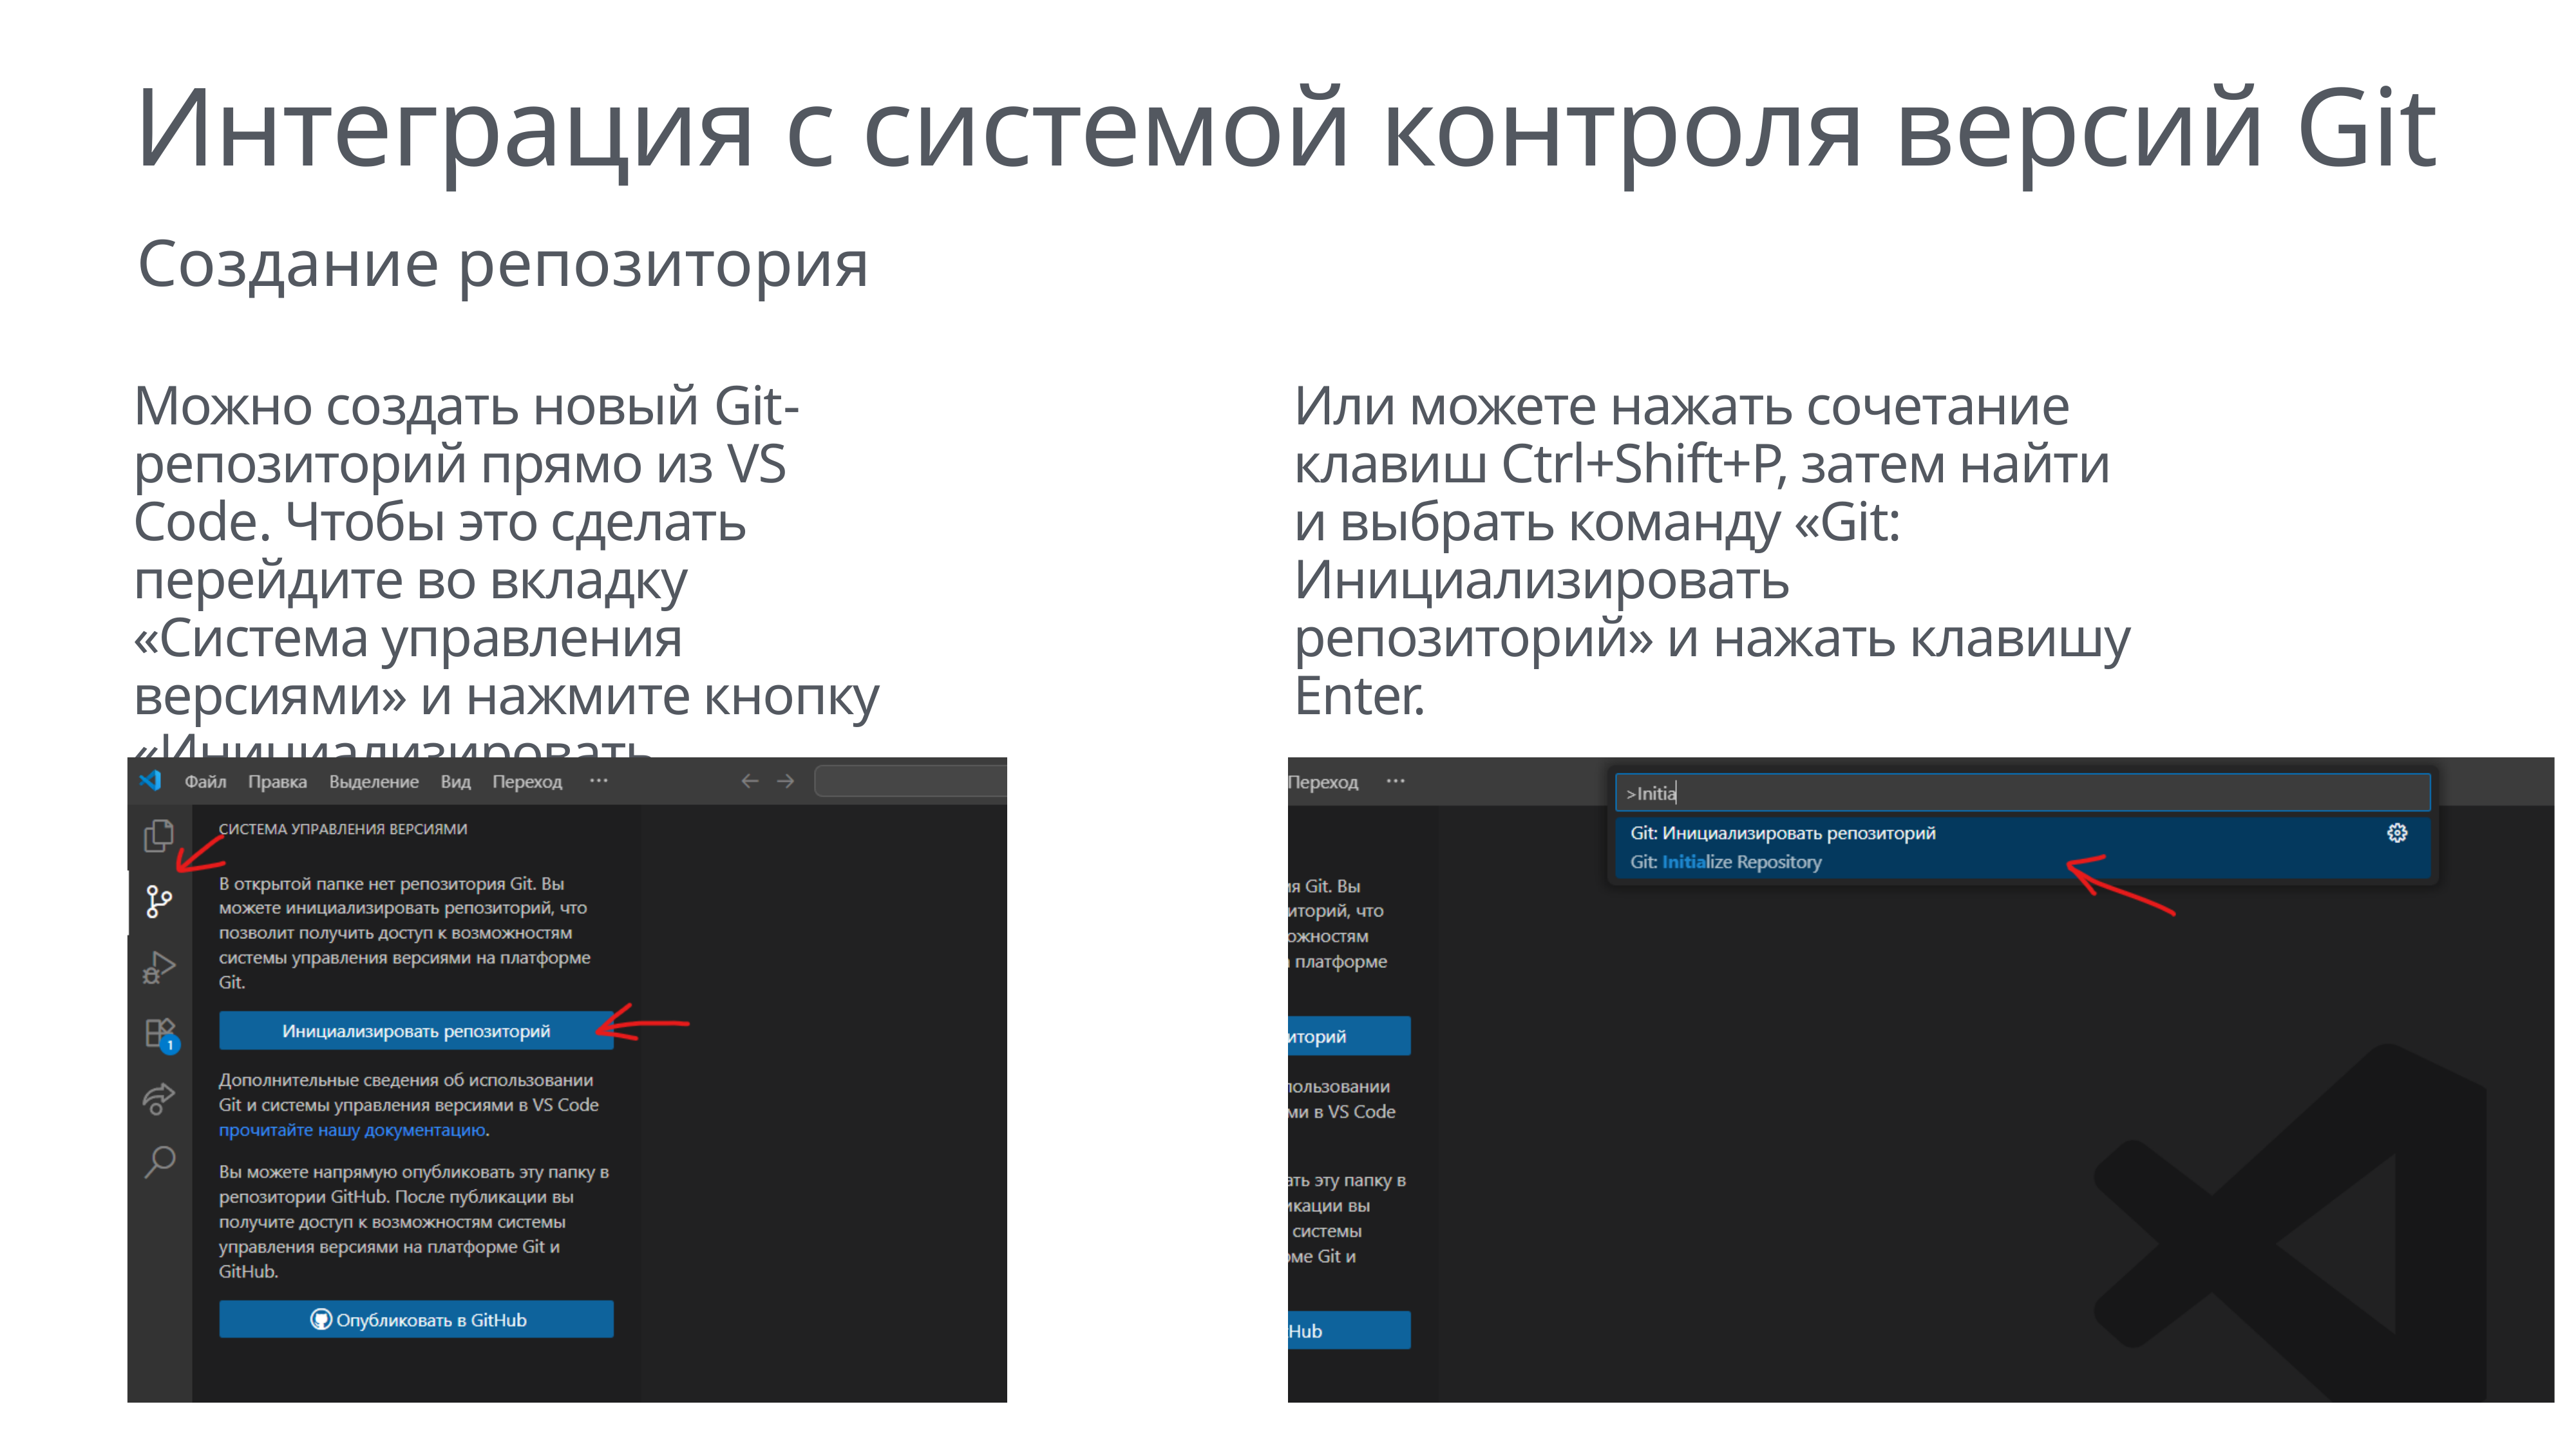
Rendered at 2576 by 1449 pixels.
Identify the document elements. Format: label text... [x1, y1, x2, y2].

text_box Или можете нажать сочетание клавиш Ctrl+Shift+P, затем найти и выбрать команду «Git: Инициализировать репозиторий» и нажать клавишу Enter. [1288, 373, 2138, 739]
picture [1287, 757, 2555, 1403]
picture [127, 757, 1007, 1403]
title Интеграция с системой контроля версий Git [127, 66, 2449, 205]
text_box Создание репозитория [127, 205, 2449, 305]
text_box Можно создать новый Git-репозиторий прямо из VS Code. Чтобы это сделать перейдите во вкладку «Система управления версиями» и нажмите кнопку «Инициализировать репозиторий». [127, 373, 918, 757]
